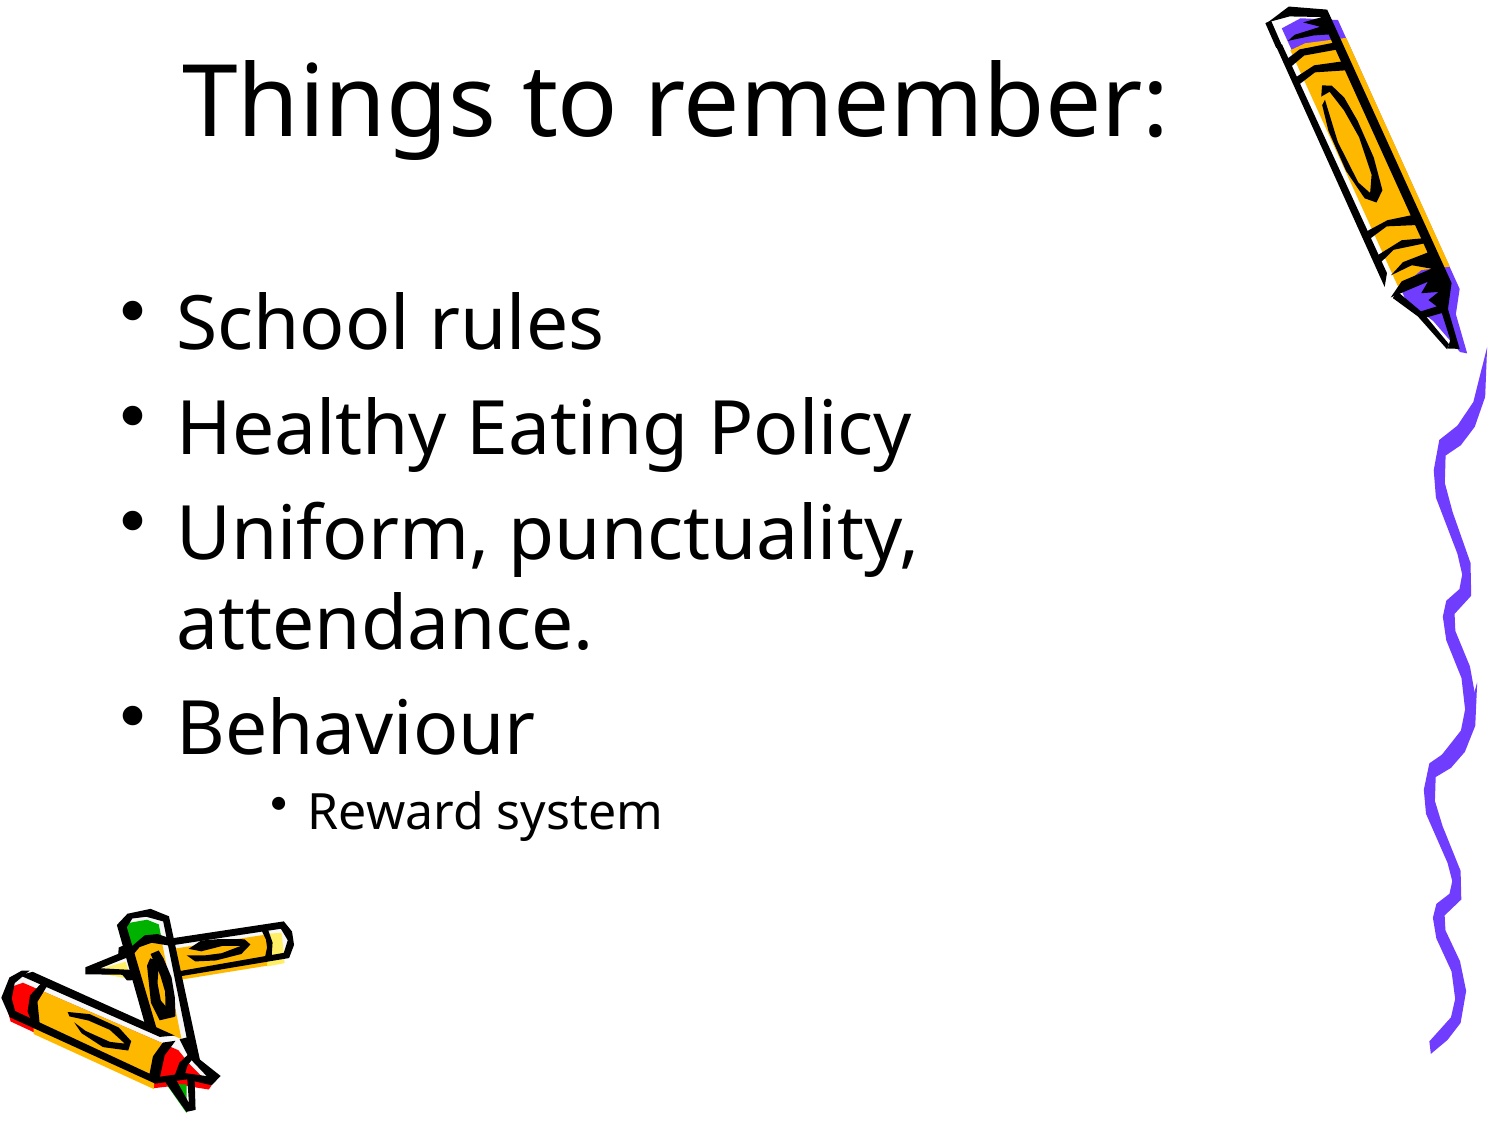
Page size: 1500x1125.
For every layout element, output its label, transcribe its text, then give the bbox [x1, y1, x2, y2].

title Things to remember: [112, 24, 1240, 165]
list School rules Healthy Eating Policy Uniform, punctuality, attendance. Behaviour Reward system [105, 266, 1369, 1000]
